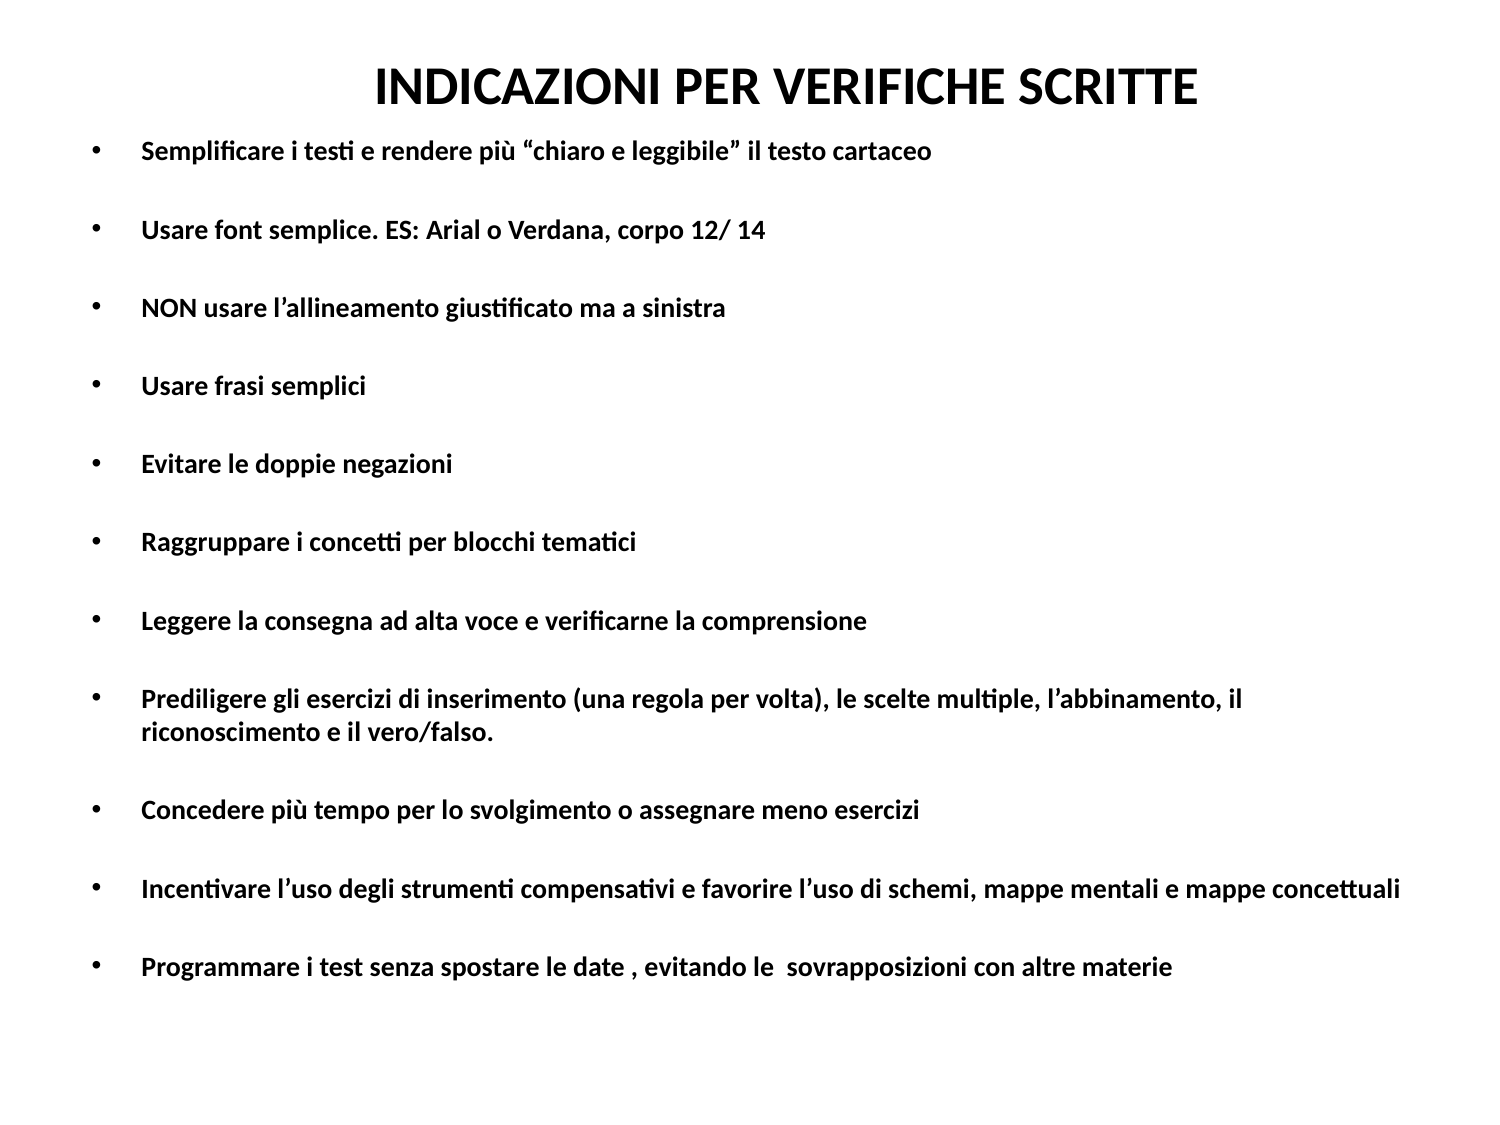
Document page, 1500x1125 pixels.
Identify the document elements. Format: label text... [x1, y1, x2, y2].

list Semplificare i testi e rendere più “chiaro e leggibile” il testo cartaceo Usare font semplice. ES: Arial o Verdana, corpo 12/ 14 NON usare l’allineamento giustificato ma a sinistra Usare frasi semplici Evitare le doppie negazioni Raggruppare i concetti per blocchi tematici Leggere la consegna ad alta voce e verificarne la comprensione Prediligere gli esercizi di inserimento (una regola per volta), le scelte multiple, l’abbinamento, il riconoscimento e il vero/falso. Concedere più tempo per lo svolgimento o assegnare meno esercizi Incentivare l’uso degli strumenti compensativi e favorire l’uso di schemi, mappe mentali e mappe concettuali Programmare i test senza spostare le date , evitando le sovrapposizioni con altre materie [76, 125, 1427, 994]
title INDICAZIONI PER VERIFICHE SCRITTE [112, 42, 1463, 231]
